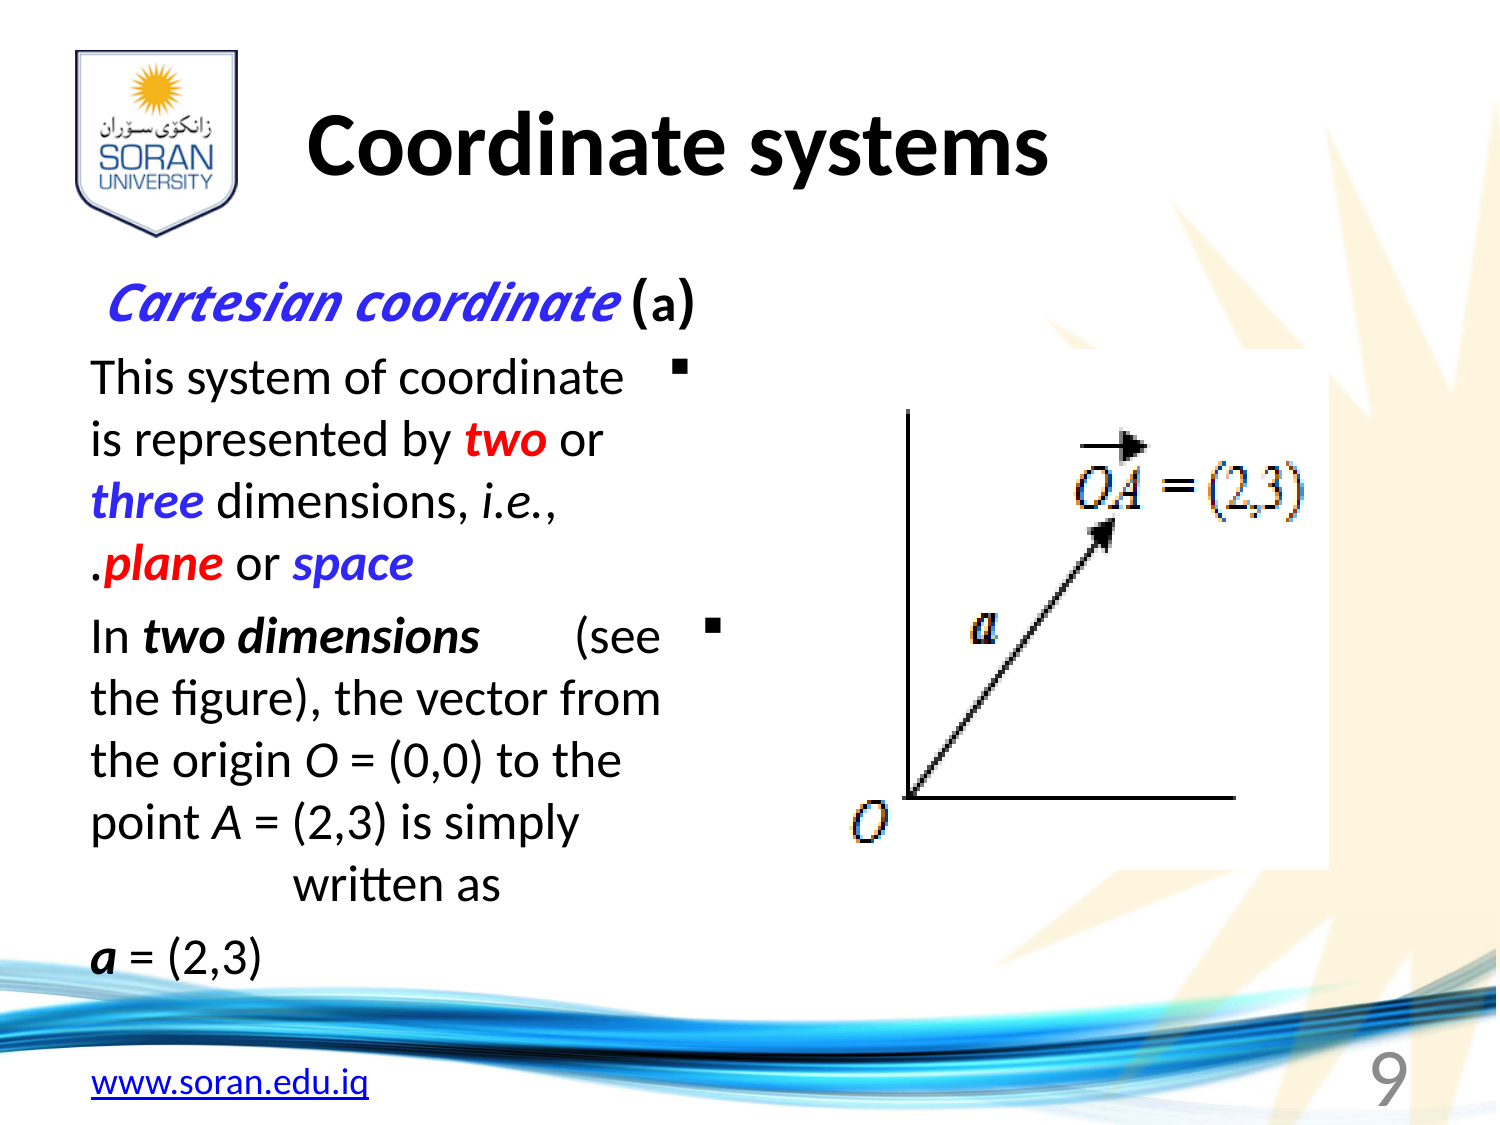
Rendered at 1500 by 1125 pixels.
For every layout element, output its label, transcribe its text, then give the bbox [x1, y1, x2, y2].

slide_number 9 [1074, 1042, 1425, 1103]
picture [75, 233, 238, 238]
list (a) Cartesian coordinate This system of coordinate is represented by two or three dimensions, i.e., plane or space. In two dimensions (see the figure), the vector from the origin O = (0,0) to the point A = (2,3) is simply written as a = (2,3) [75, 262, 738, 1005]
title Coordinate systems [75, 45, 1425, 233]
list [800, 349, 1329, 870]
picture [0, 99, 1500, 1125]
